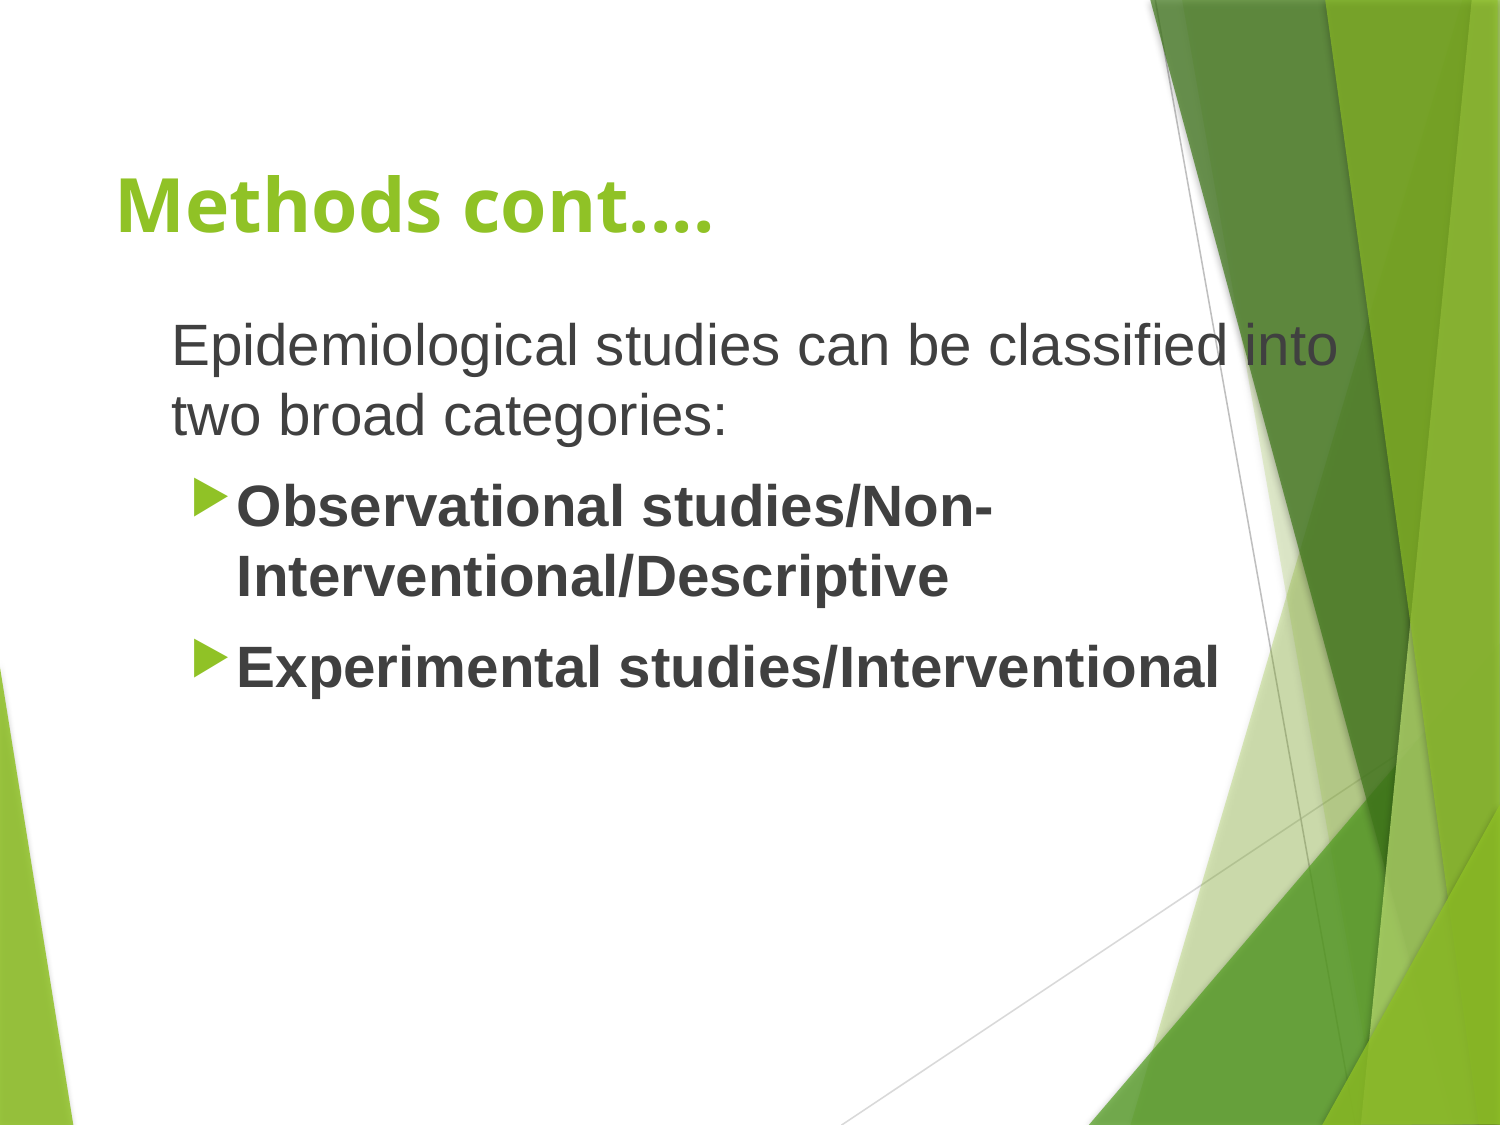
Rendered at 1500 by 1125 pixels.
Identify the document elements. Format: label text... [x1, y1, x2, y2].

list Epidemiological studies can be classified into two broad categories: Observational studies/Non-Interventional/Descriptive Experimental studies/Interventional [99, 299, 1413, 863]
title Methods cont.... [99, 149, 1413, 275]
